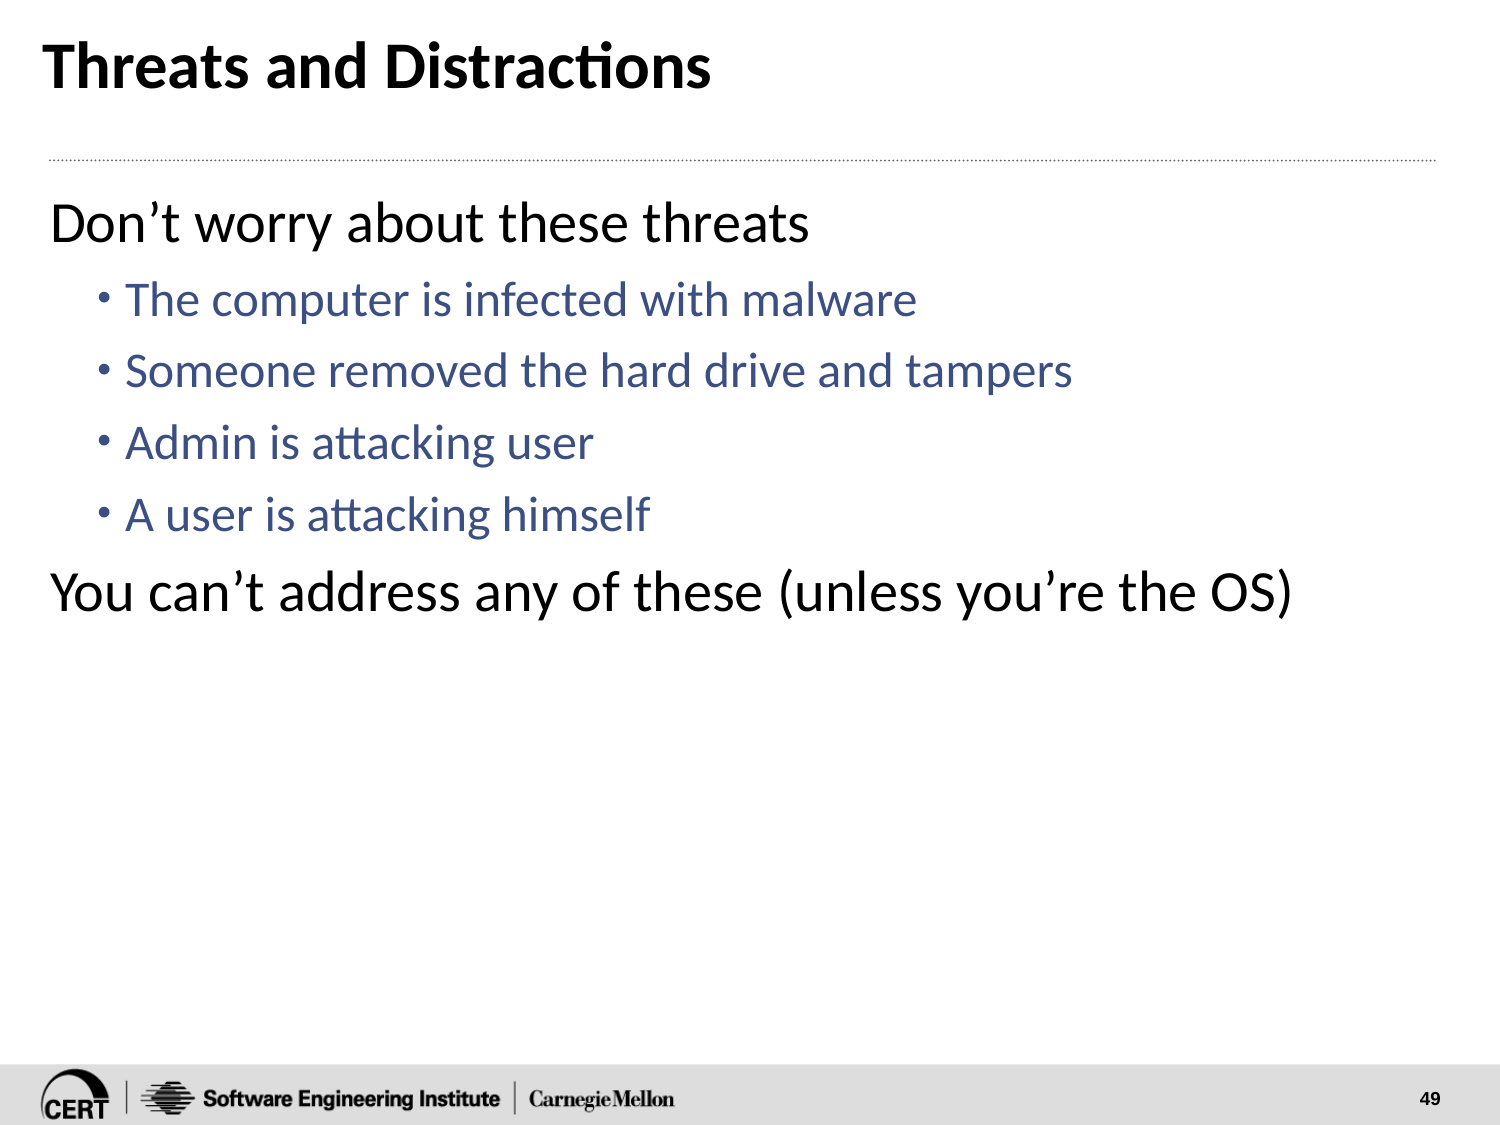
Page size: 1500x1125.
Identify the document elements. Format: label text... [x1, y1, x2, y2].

picture [24, 1065, 688, 1125]
title Threats and Distractions [42, 37, 1434, 155]
list Don’t worry about these threats The computer is infected with malware Someone removed the hard drive and tampers Admin is attacking user A user is attacking himself You can’t address any of these (unless you’re the OS) [49, 187, 1438, 1001]
